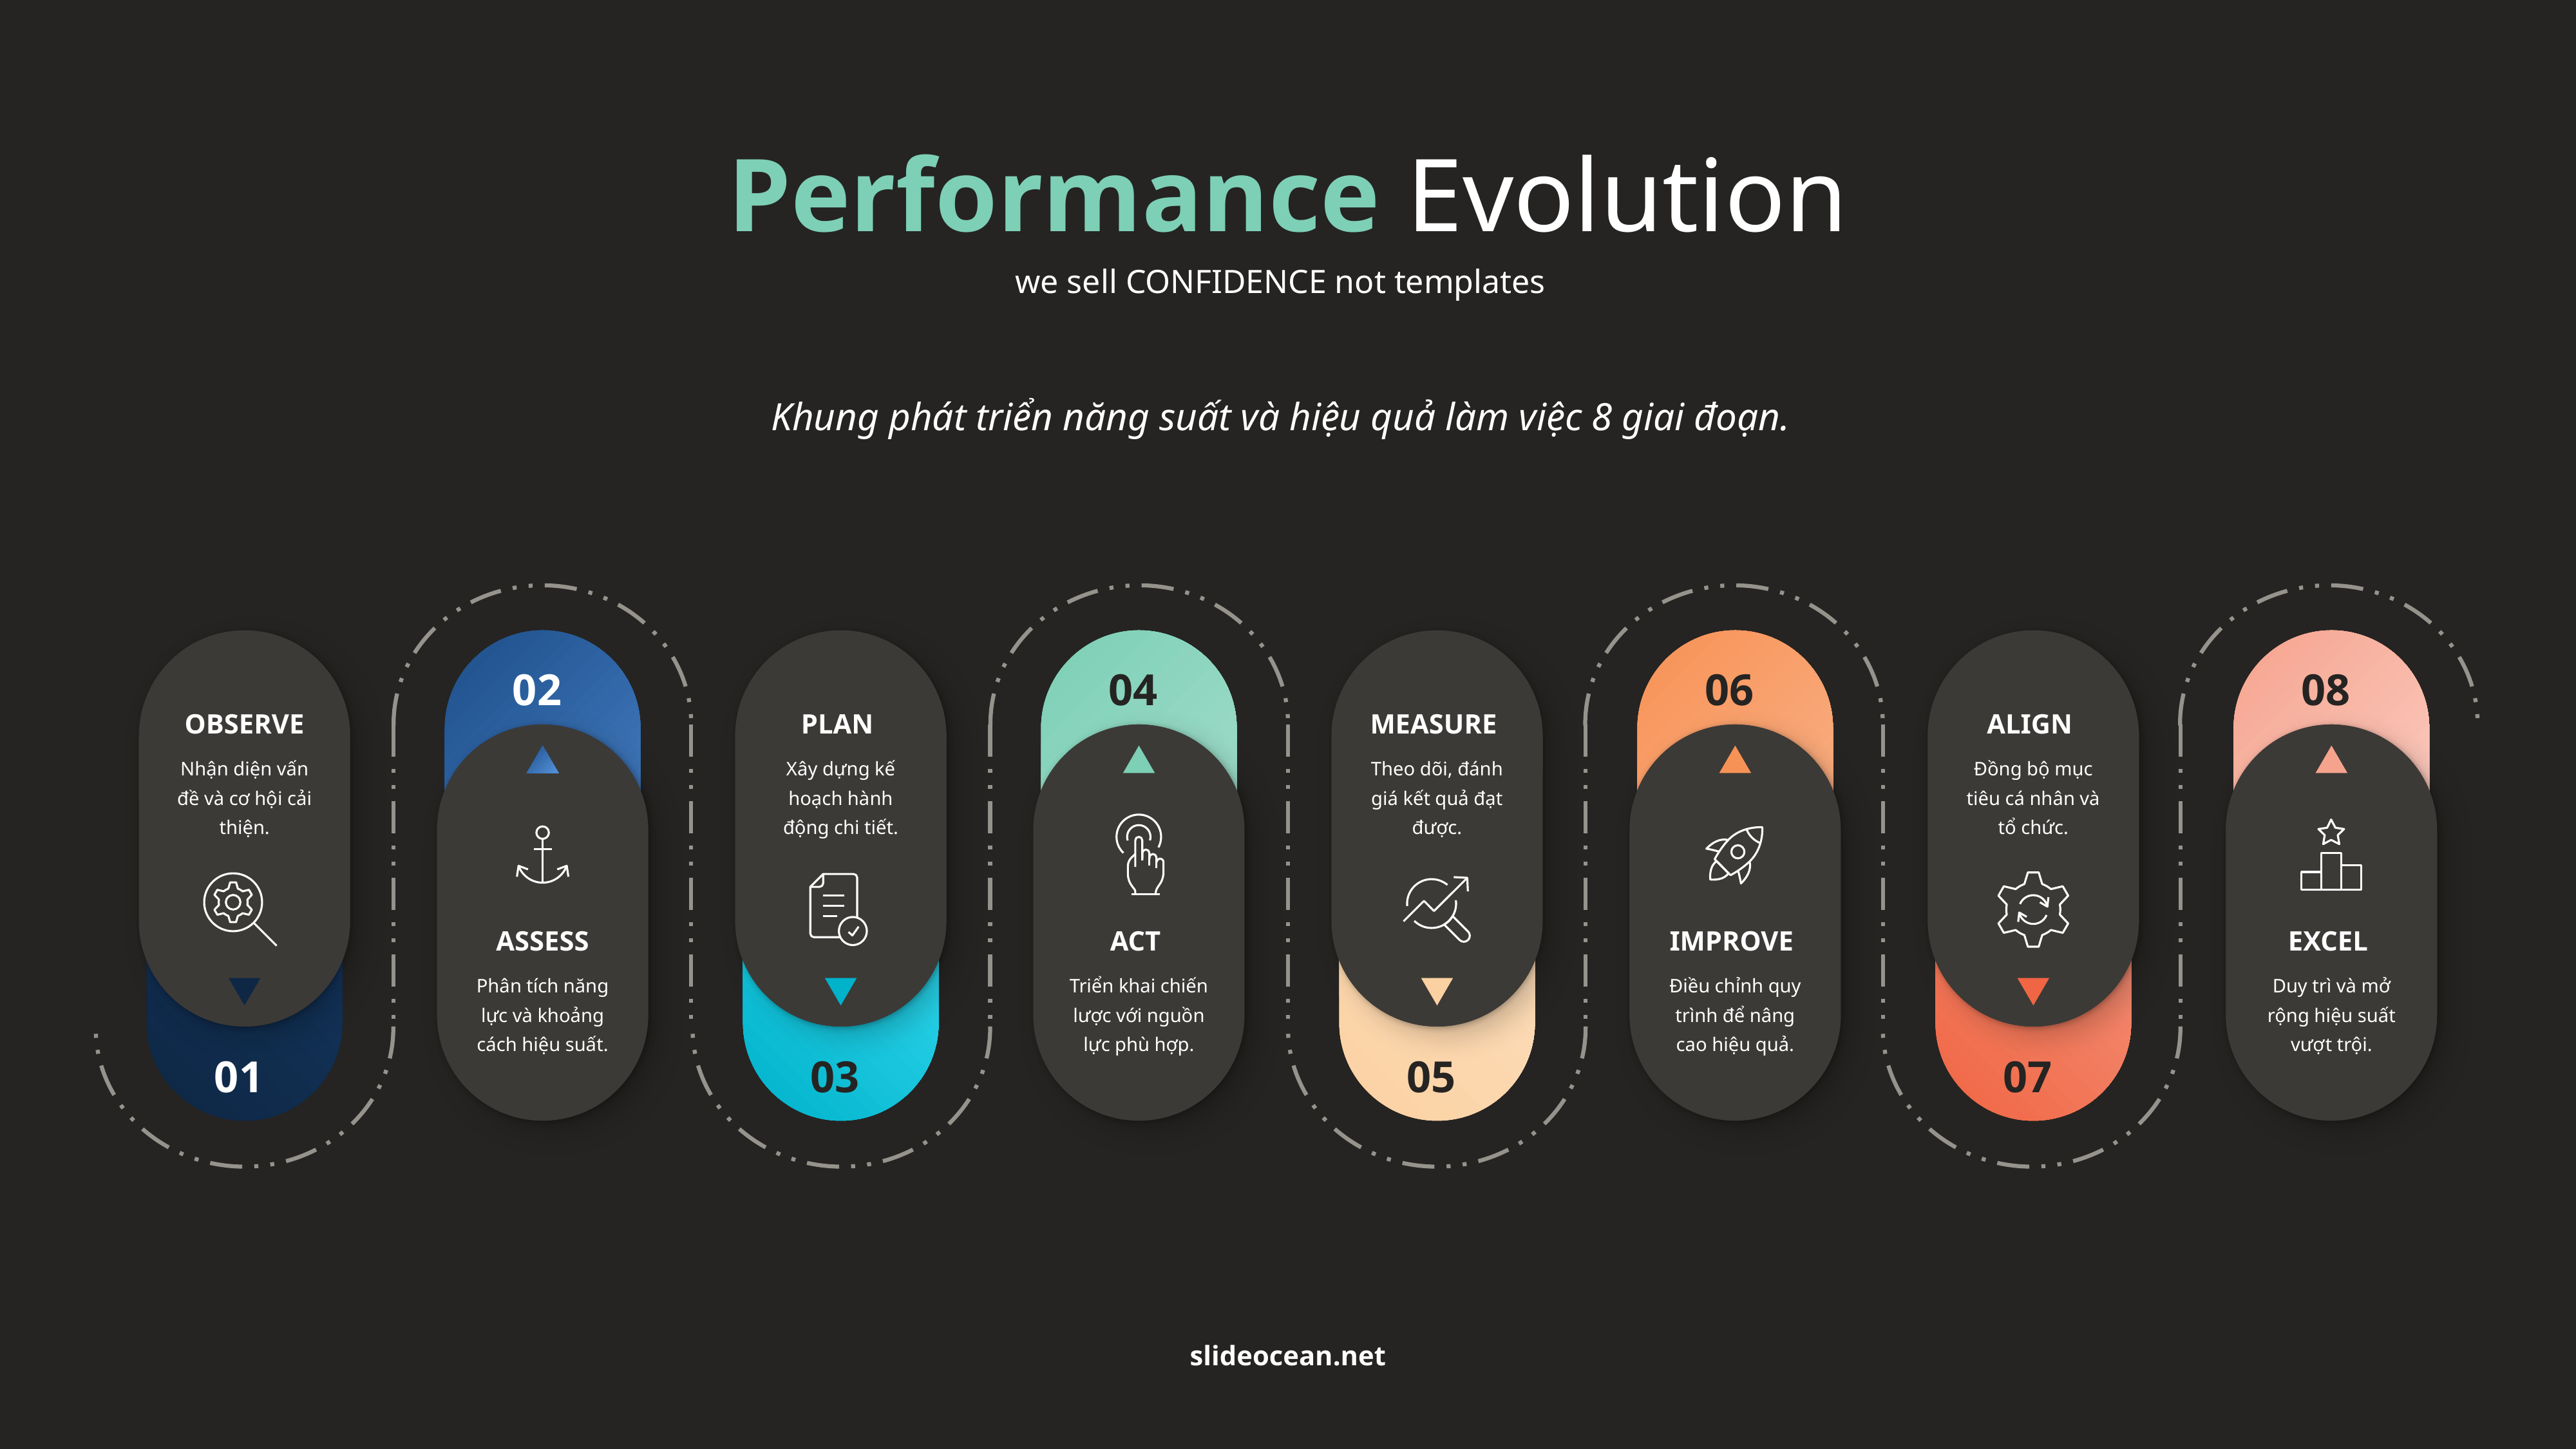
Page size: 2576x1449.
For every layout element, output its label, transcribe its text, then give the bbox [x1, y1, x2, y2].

text_box slideocean.net [1180, 1334, 1396, 1376]
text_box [95, 585, 2478, 1167]
text_box we sell CONFIDENCE not templates [1005, 257, 1556, 305]
text_box Performance Evolution [718, 126, 1858, 257]
text_box Khung phát triển năng suất và hiệu quả làm việc 8 giai đoạn. [761, 388, 1800, 443]
